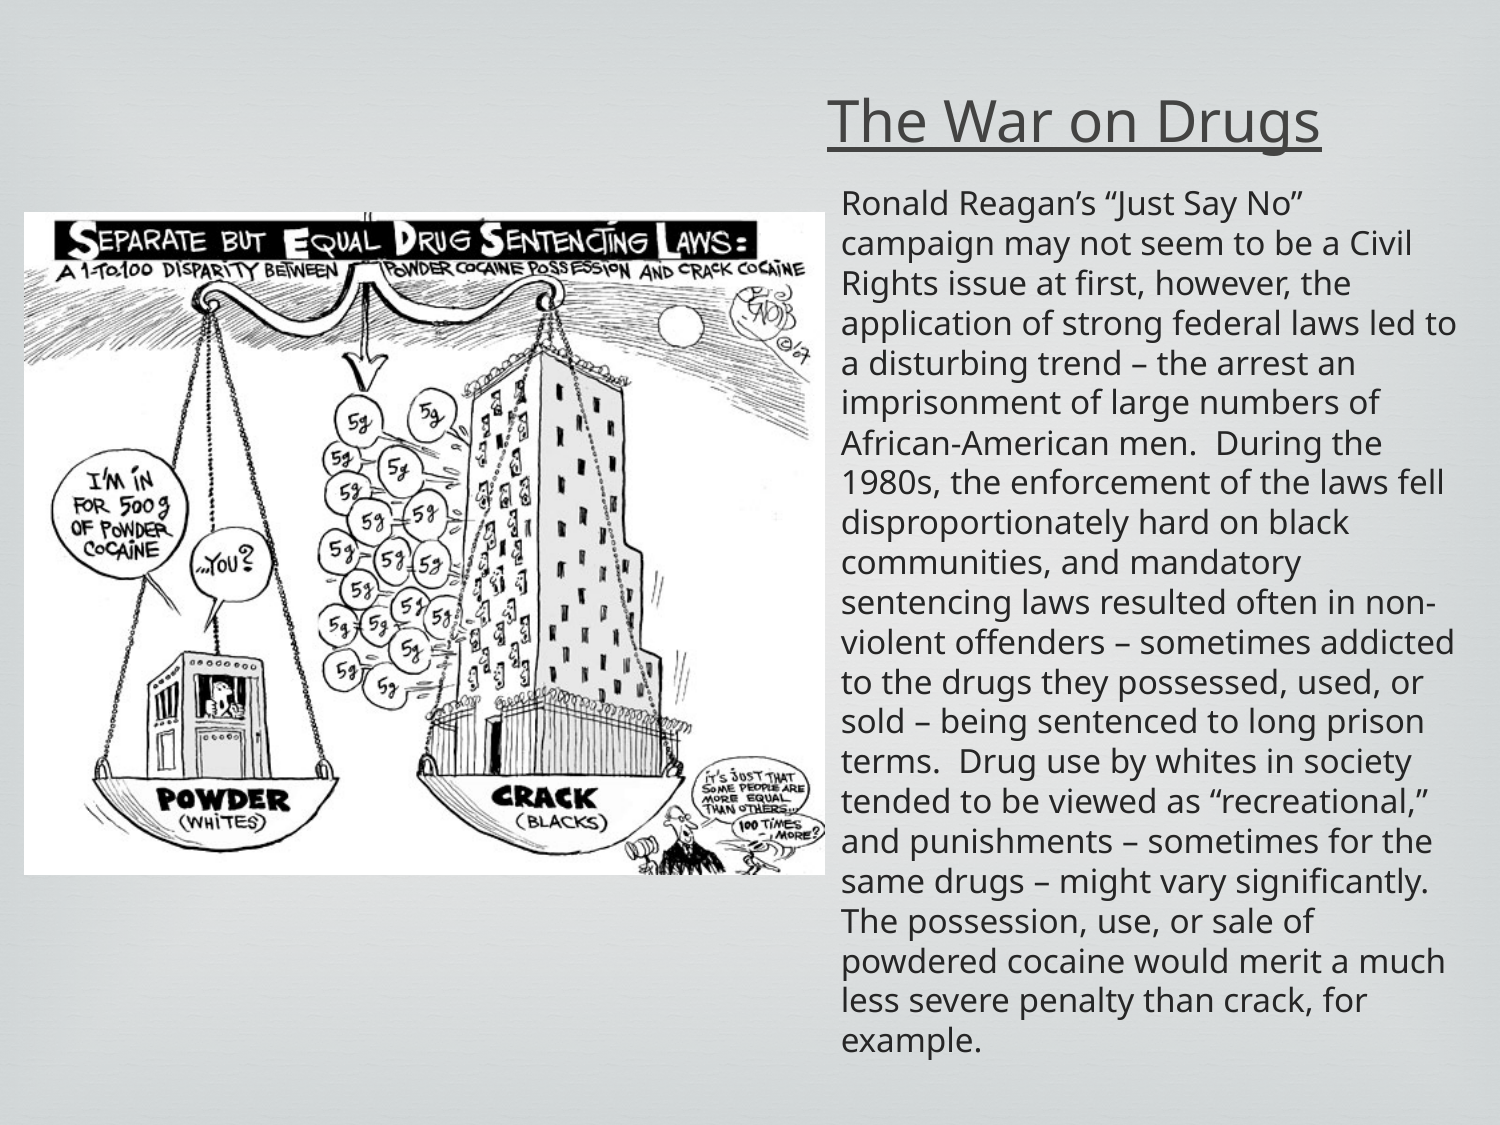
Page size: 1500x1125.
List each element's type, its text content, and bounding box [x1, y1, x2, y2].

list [24, 211, 826, 876]
list Ronald Reagan’s “Just Say No” campaign may not seem to be a Civil Rights issue at first, however, the application of strong federal laws led to a disturbing trend – the arrest an imprisonment of large numbers of African-American men. During the 1980s, the enforcement of the laws fell disproportionately hard on black communities, and mandatory sentencing laws resulted often in non-violent offenders – sometimes addicted to the drugs they possessed, used, or sold – being sentenced to long prison terms. Drug use by whites in society tended to be viewed as “recreational,” and punishments – sometimes for the same drugs – might vary significantly. The possession, use, or sale of powdered cocaine would merit a much less severe penalty than crack, for example. [825, 174, 1475, 1075]
title The War on Drugs [812, 24, 1374, 163]
